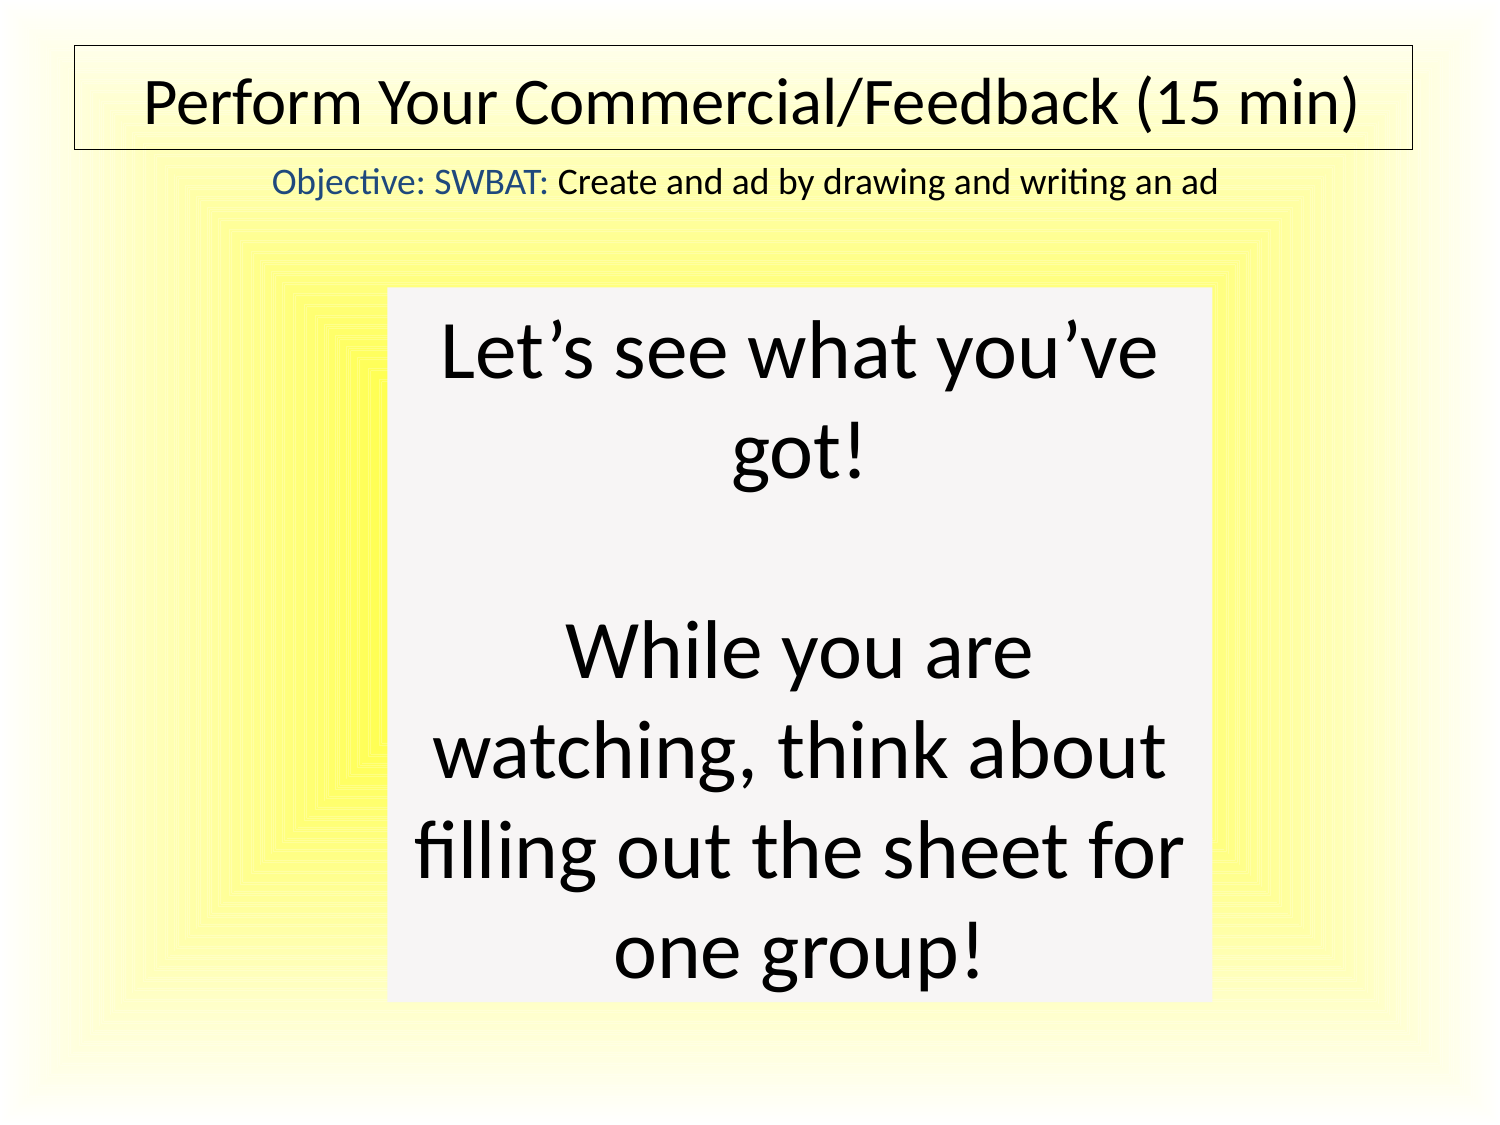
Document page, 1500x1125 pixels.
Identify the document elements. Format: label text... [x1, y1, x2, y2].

text_box Perform Your Commercial/Feedback (15 min) [74, 45, 1413, 150]
text_box Objective: SWBAT: Create and ad by drawing and writing an ad [75, 149, 1417, 210]
text_box Let’s see what you’ve got! While you are watching, think about filling out the sheet for one group! [387, 287, 1213, 1003]
